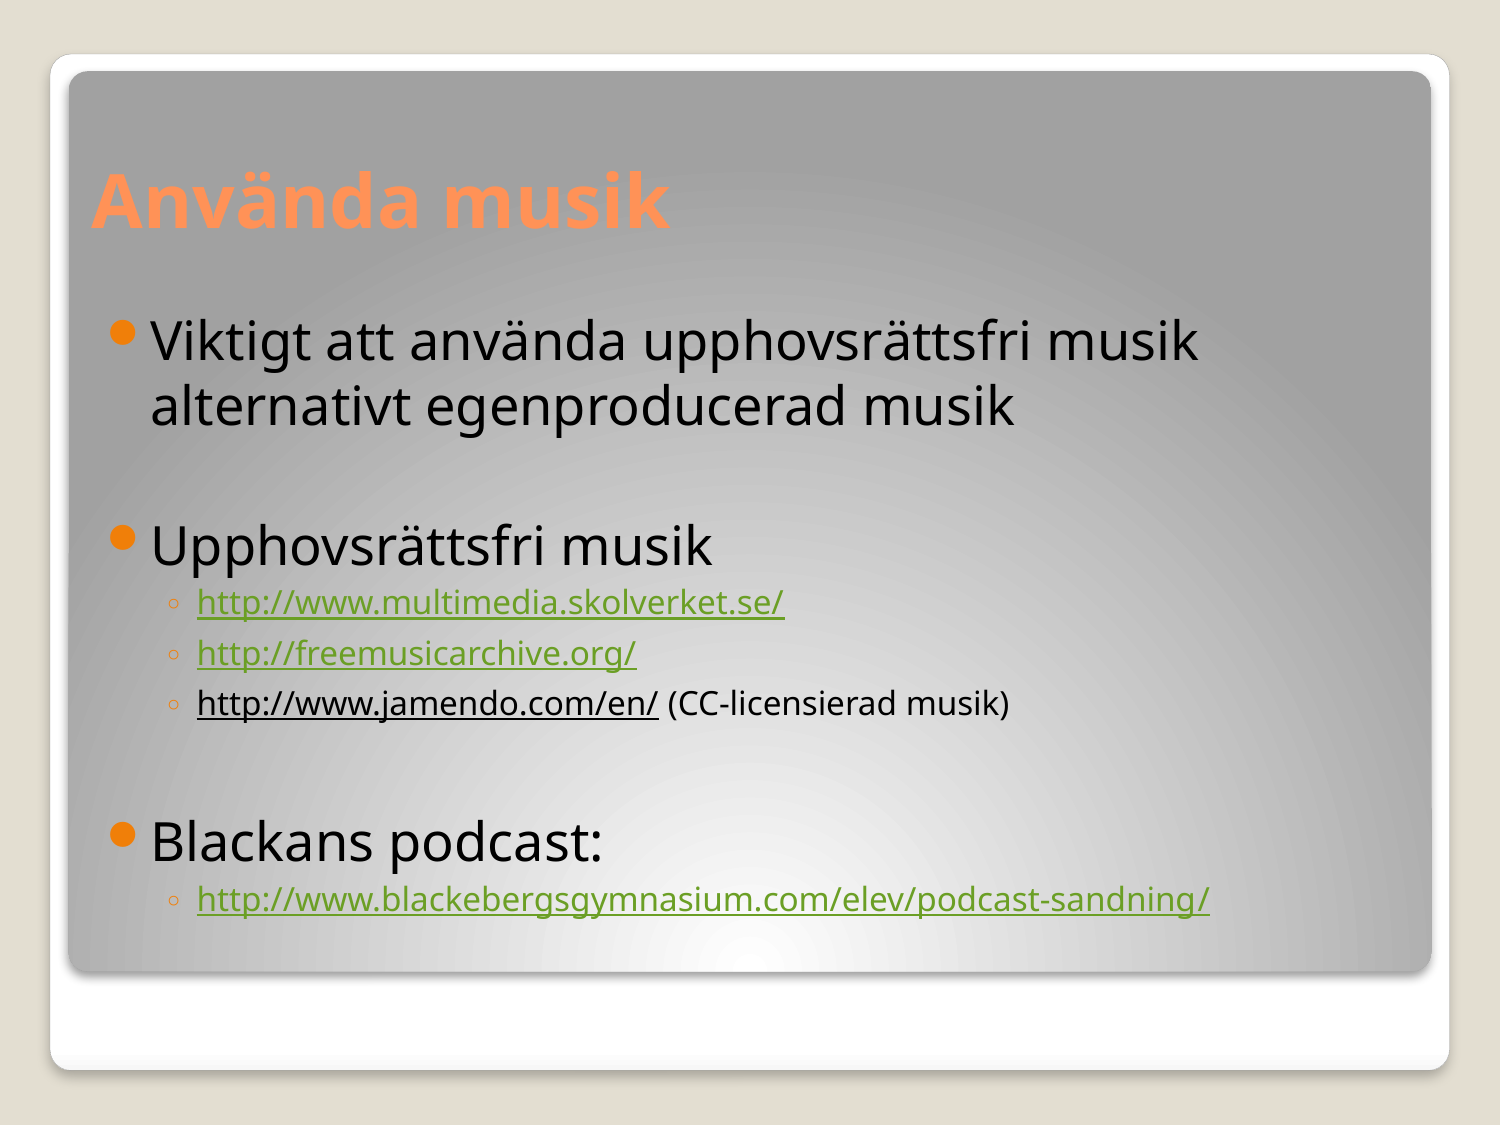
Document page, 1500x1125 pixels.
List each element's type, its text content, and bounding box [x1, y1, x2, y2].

list Viktigt att använda upphovsrättsfri musik alternativt egenproducerad musik Upphovsrättsfri musik http://www.multimedia.skolverket.se/ http://freemusicarchive.org/ http://www.jamendo.com/en/ (CC-licensierad musik) Blackans podcast: http://www.blackebergsgymnasium.com/elev/podcast-sandning/ [76, 290, 1420, 978]
title Använda musik [76, 78, 1420, 251]
